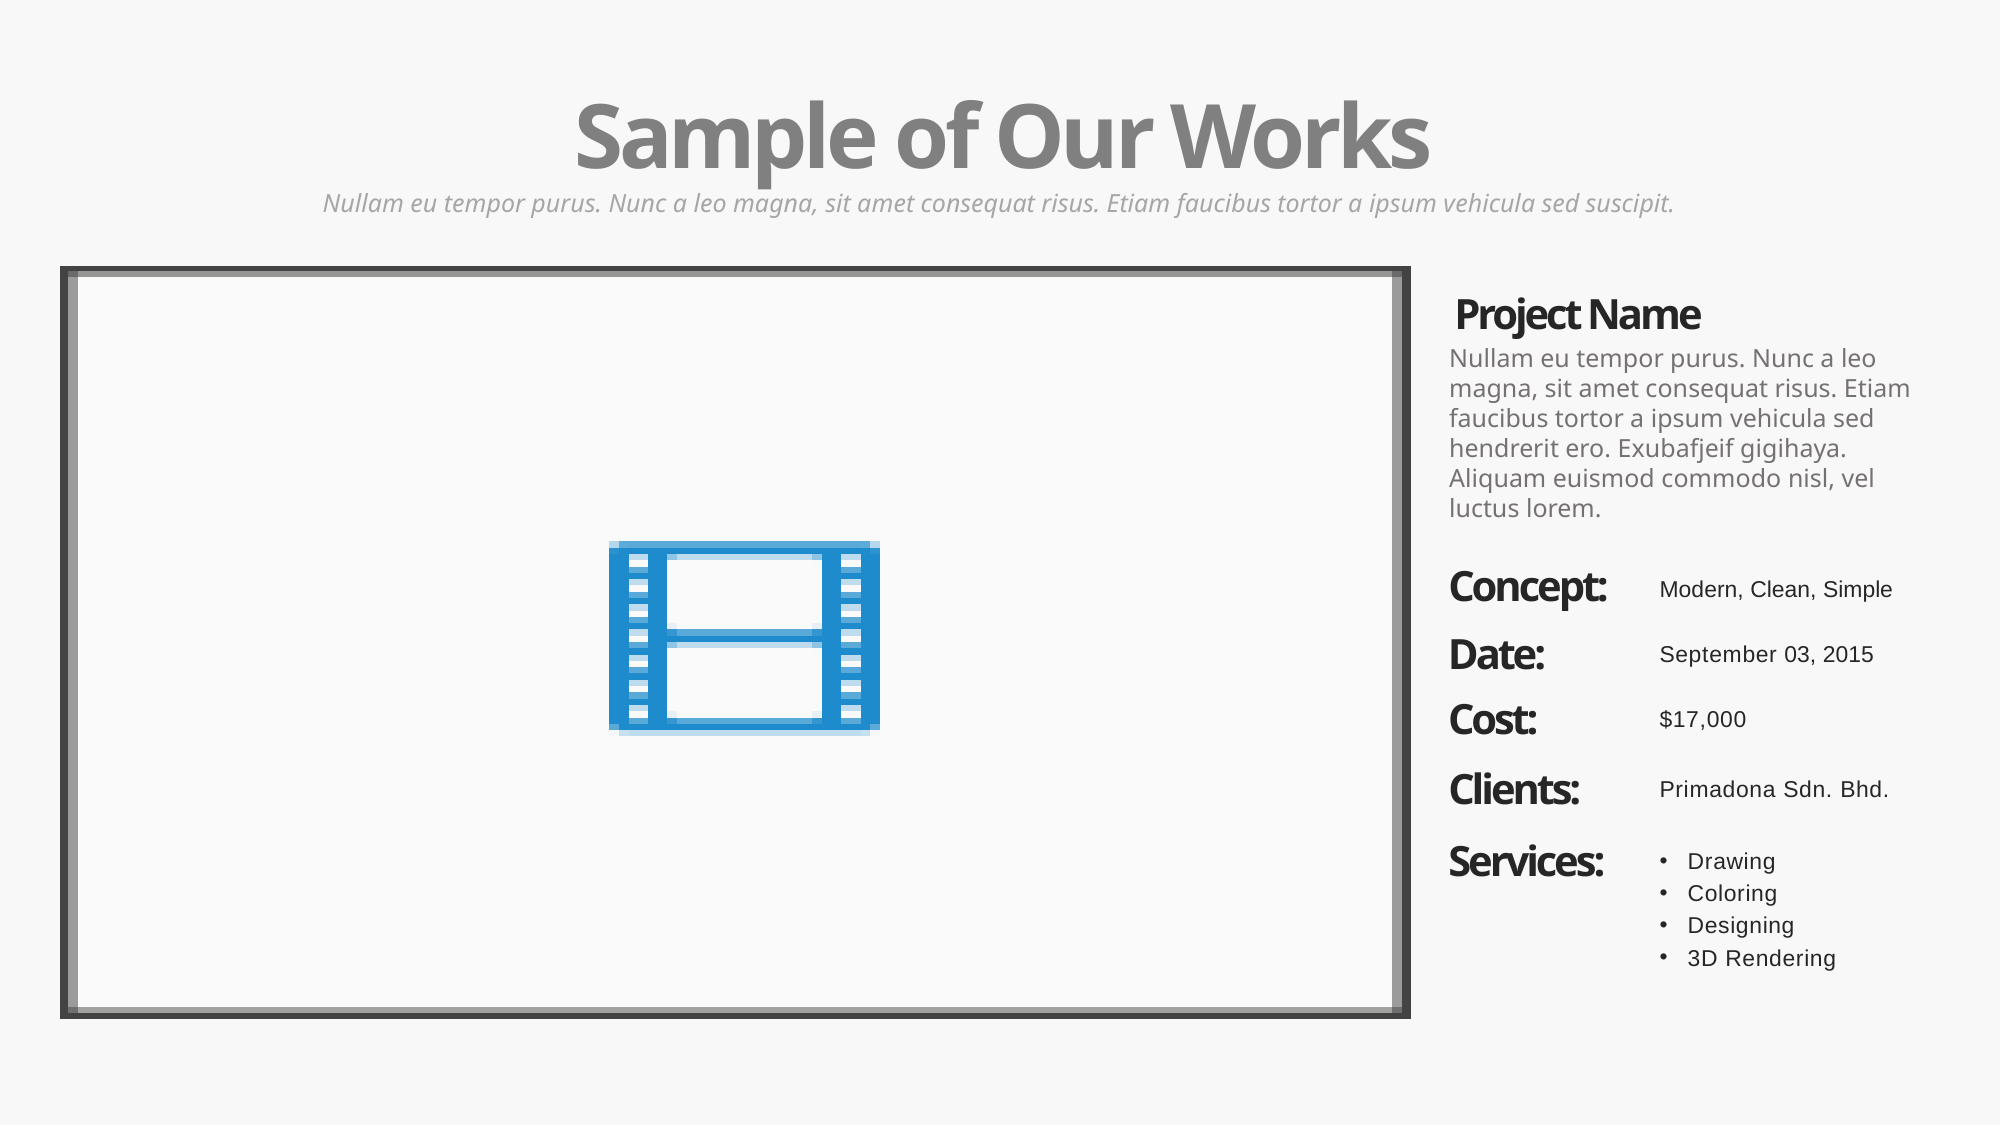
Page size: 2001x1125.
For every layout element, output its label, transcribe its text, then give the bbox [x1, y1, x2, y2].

text_box Nullam eu tempor purus. Nunc a leo magna, sit amet consequat risus. Etiam faucibus tortor a ipsum vehicula sed hendrerit ero. Exubafjeif gigihaya. Aliquam euismod commodo nisl, vel luctus lorem. [1434, 335, 1933, 582]
text_box Drawing Coloring Designing 3D Rendering [1644, 839, 1908, 1030]
text_box Primadona Sdn. Bhd. [1644, 767, 1908, 812]
text_box Clients: [1433, 755, 1597, 820]
text_box $17,000 [1644, 697, 1891, 742]
text_box Cost: [1433, 685, 1554, 751]
text_box Modern, Clean, Simple [1644, 566, 1933, 612]
text_box Concept: [1433, 551, 1624, 617]
text_box Services: [1433, 827, 1621, 893]
text_box September 03, 2015 [1644, 632, 1891, 677]
text_box Nullam eu tempor purus. Nunc a leo magna, sit amet consequat risus. Etiam faucibus tortor a ipsum vehicula sed suscipit. [123, 182, 1884, 223]
text_box Project Name [1439, 280, 1718, 346]
text_box Sample of Our Works [563, 74, 1444, 182]
text_box Date: [1433, 620, 1562, 686]
